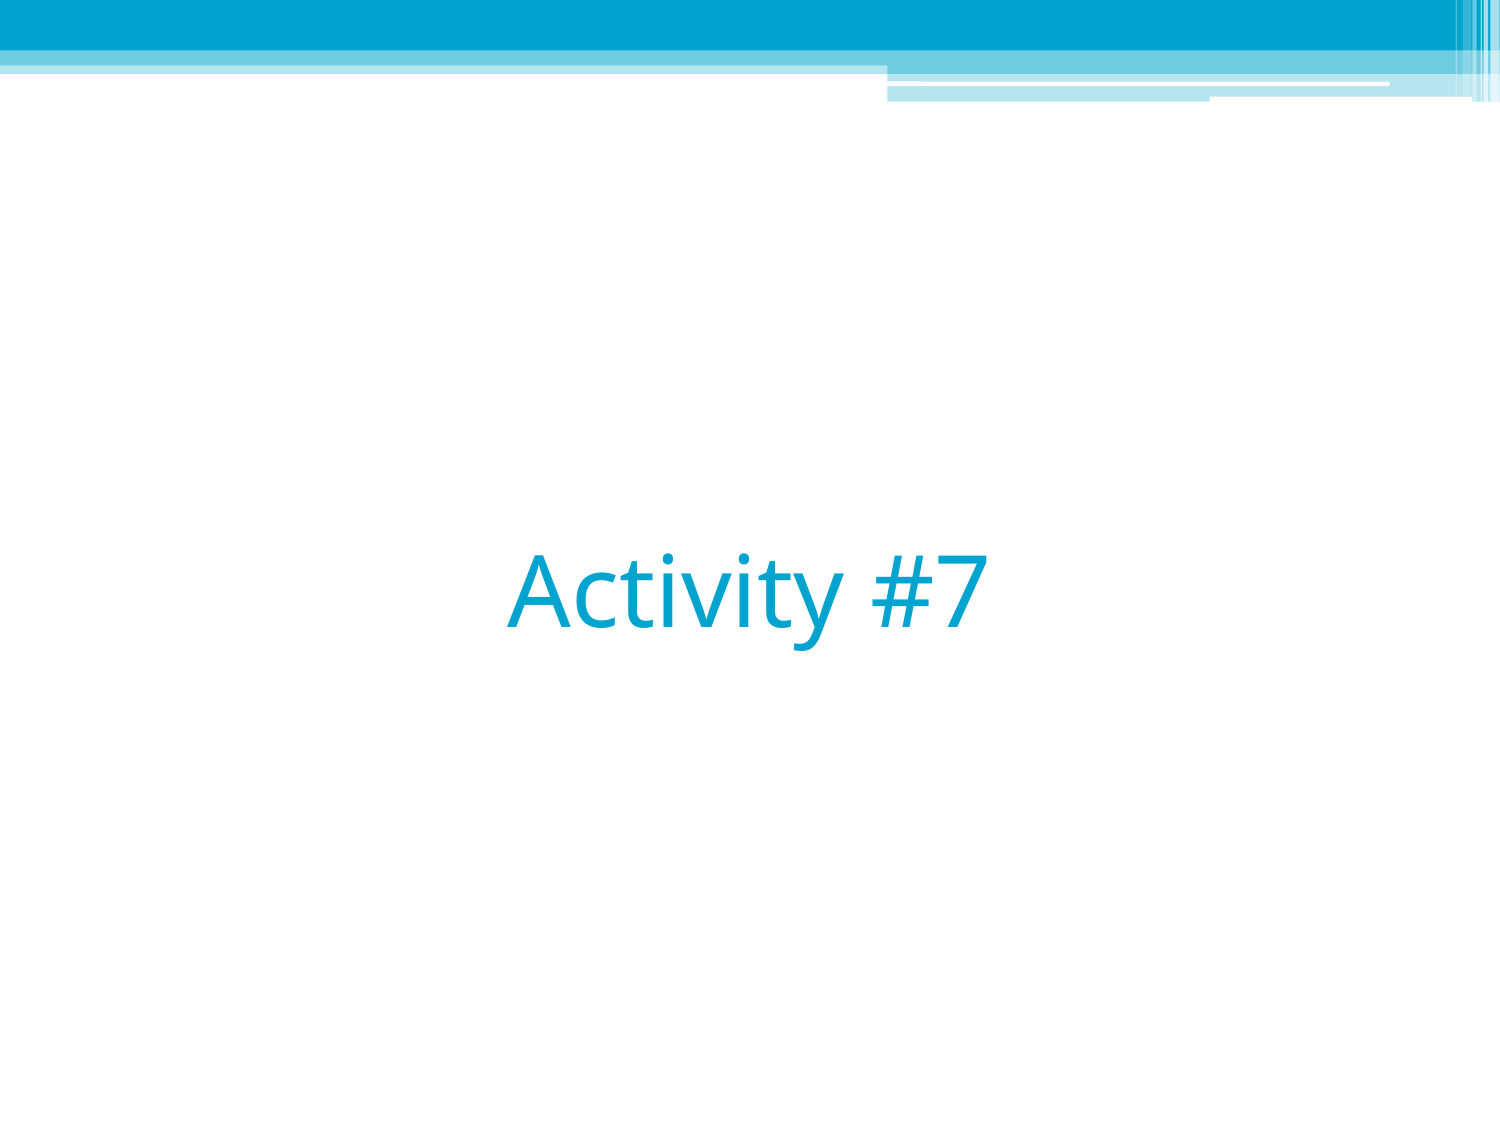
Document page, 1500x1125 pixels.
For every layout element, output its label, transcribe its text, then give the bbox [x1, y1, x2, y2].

title Activity #7 [75, 500, 1425, 676]
